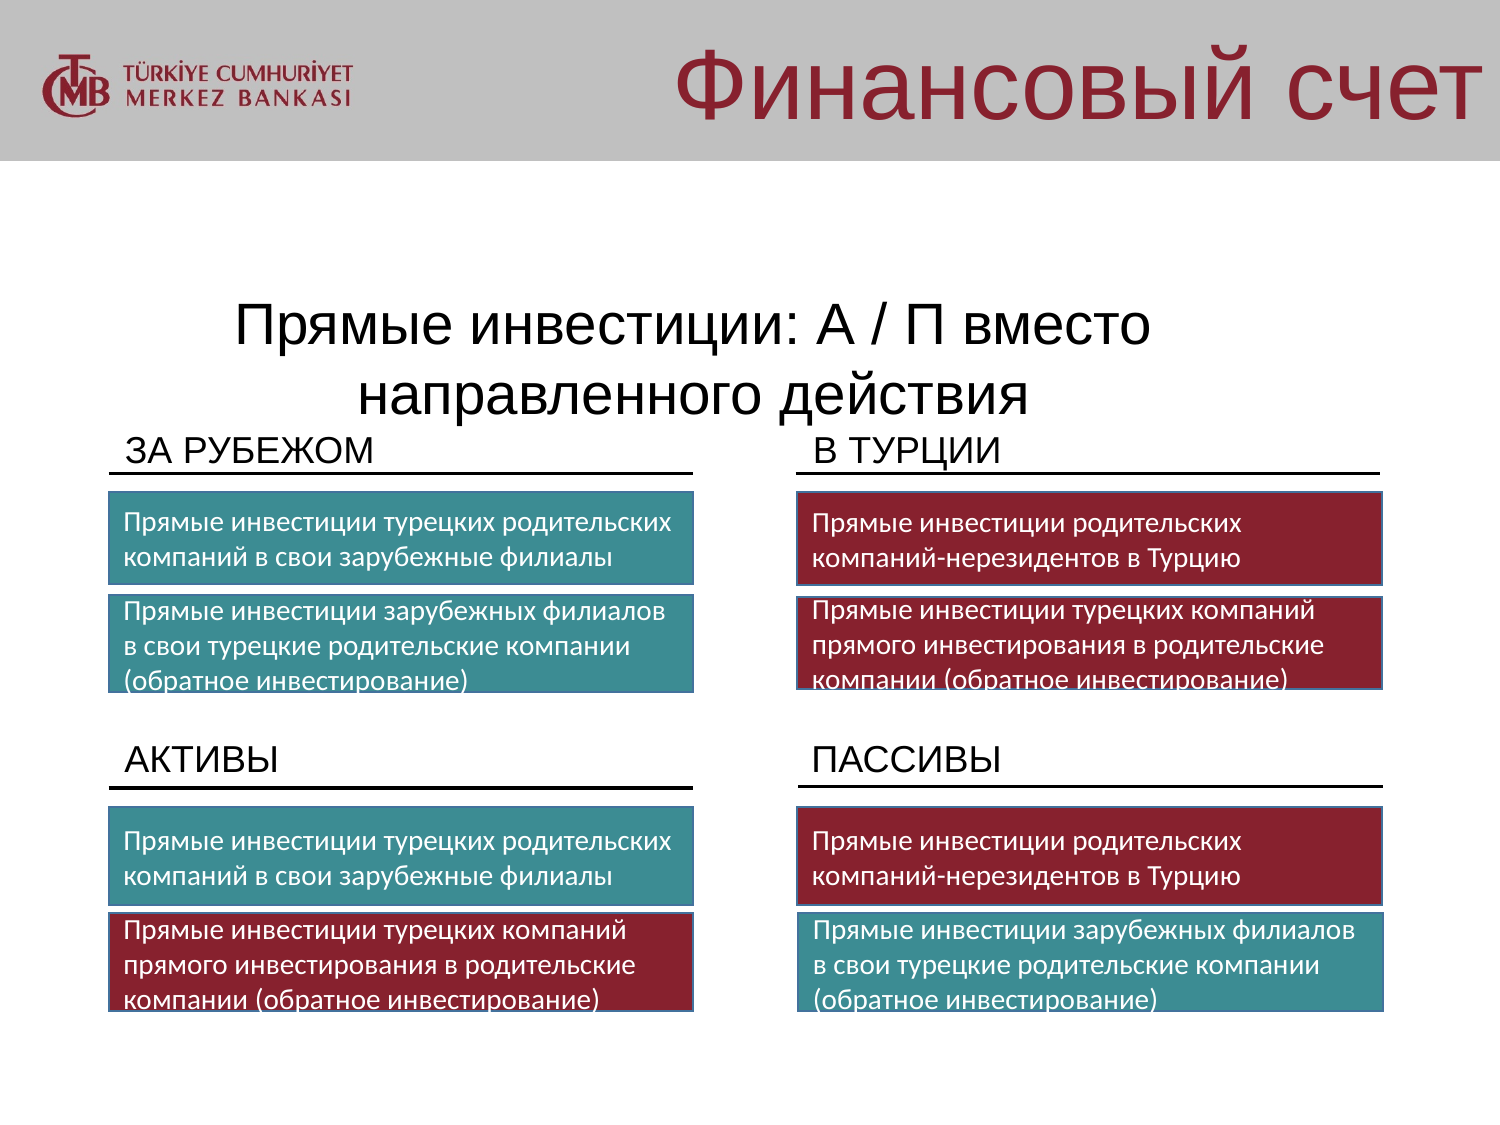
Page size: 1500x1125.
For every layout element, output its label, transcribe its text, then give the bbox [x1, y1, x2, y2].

subtitle Прямые инвестиции: А / П вместо направленного действия [117, 278, 1269, 398]
text_box Прямые инвестиции турецких компаний прямого инвестирования в родительские компании (обратное инвестирование) [797, 597, 1382, 689]
text_box Прямые инвестиции турецких родительских компаний в свои зарубежные филиалы [108, 807, 694, 905]
picture [40, 54, 355, 120]
text_box В ТУРЦИИ [798, 418, 1017, 472]
text_box Прямые инвестиции турецких родительских компаний в свои зарубежные филиалы [108, 491, 694, 584]
text_box Прямые инвестиции родительских компаний-нерезидентов в Турцию [797, 492, 1382, 585]
text_box ПАССИВЫ [796, 727, 1017, 788]
text_box Прямые инвестиции родительских компаний-нерезидентов в Турцию [797, 807, 1382, 905]
text_box Прямые инвестиции турецких компаний прямого инвестирования в родительские компании (обратное инвестирование) [108, 913, 694, 1012]
text_box Прямые инвестиции зарубежных филиалов в свои турецкие родительские компании (обратное инвестирование) [798, 913, 1383, 1012]
title Финансовый счет [0, 0, 1500, 161]
text_box АКТИВЫ [109, 727, 295, 786]
text_box Прямые инвестиции зарубежных филиалов в свои турецкие родительские компании (обратное инвестирование) [108, 594, 694, 693]
text_box ЗА РУБЕЖОМ [110, 418, 390, 472]
